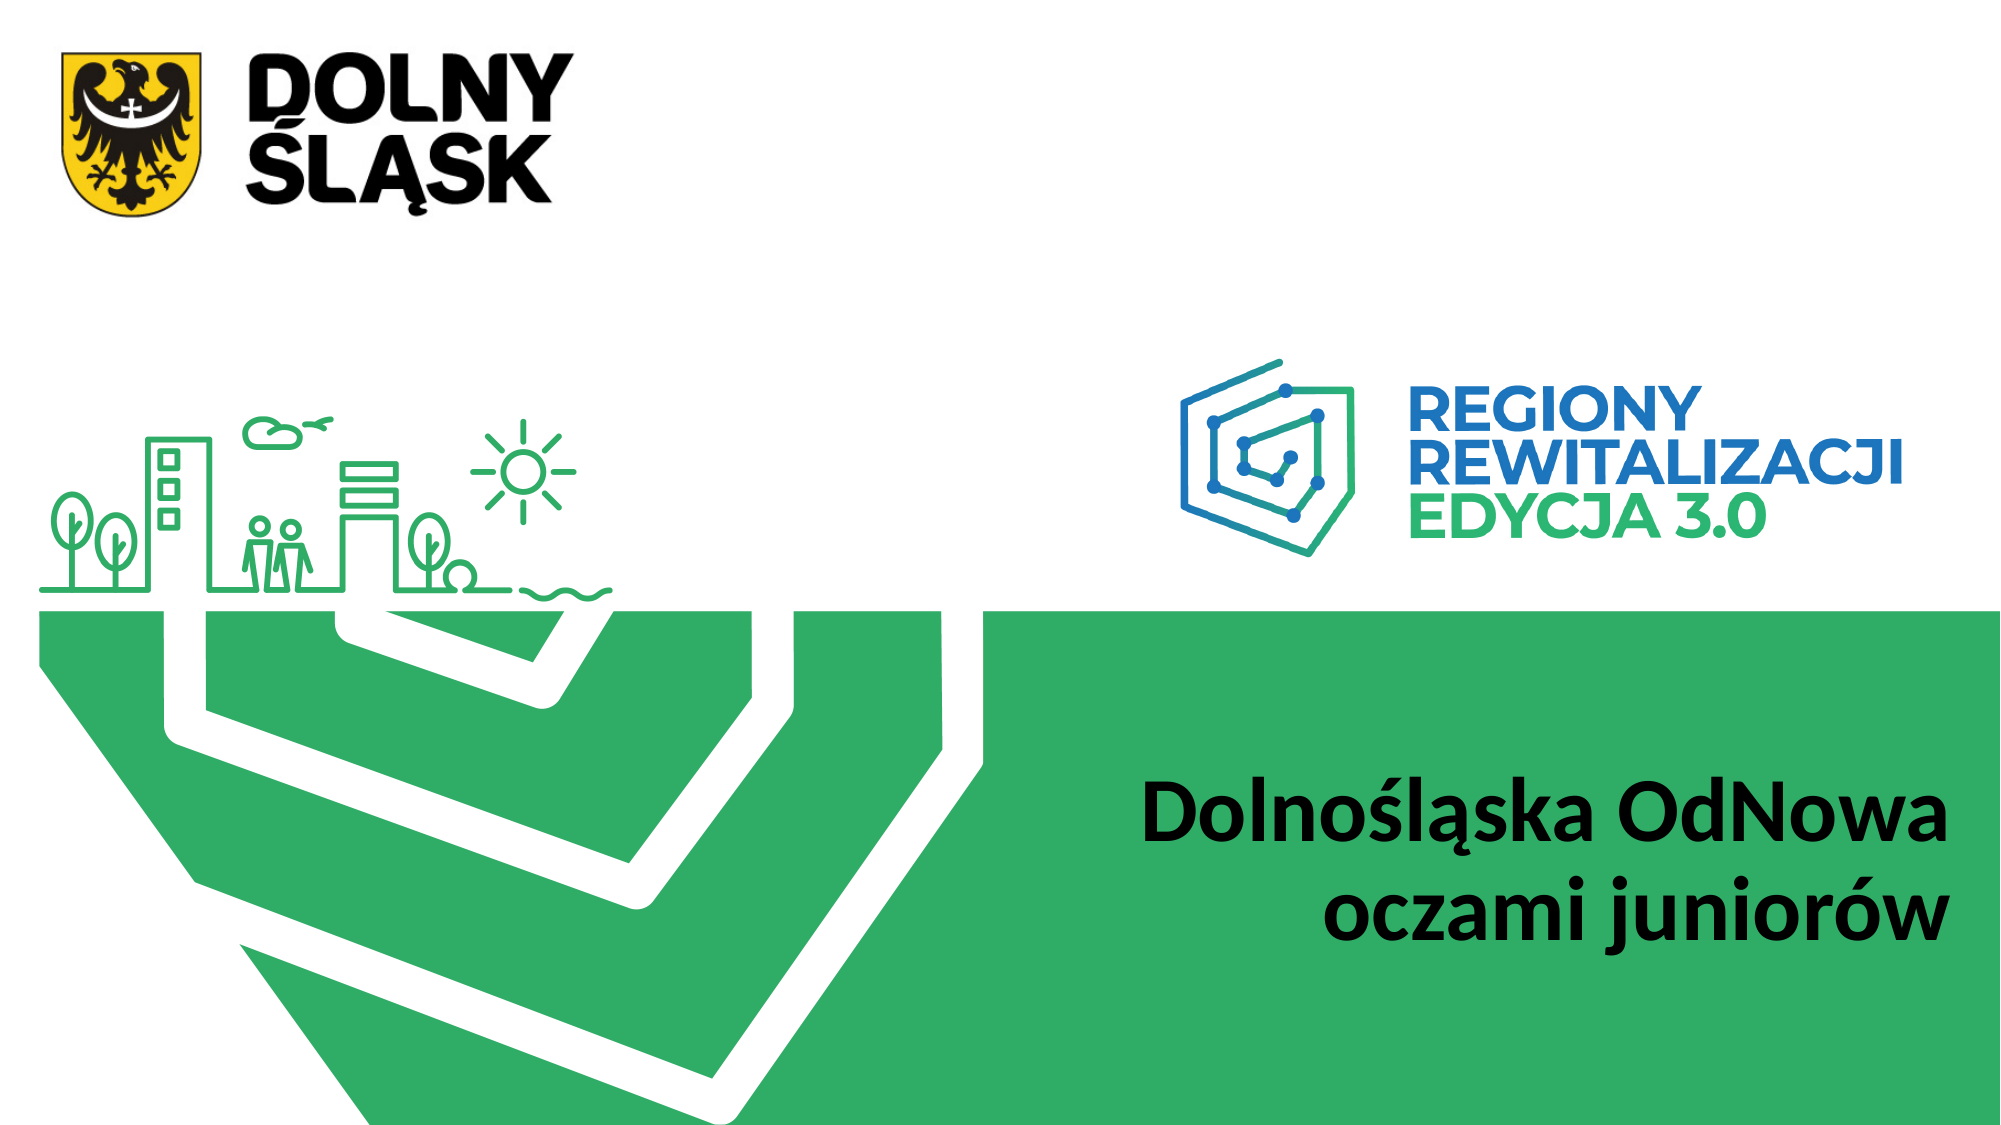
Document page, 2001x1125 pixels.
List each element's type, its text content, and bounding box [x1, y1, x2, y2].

picture [0, 0, 2000, 1125]
title Dolnośląska OdNowa oczami juniorów [1112, 618, 1967, 1104]
